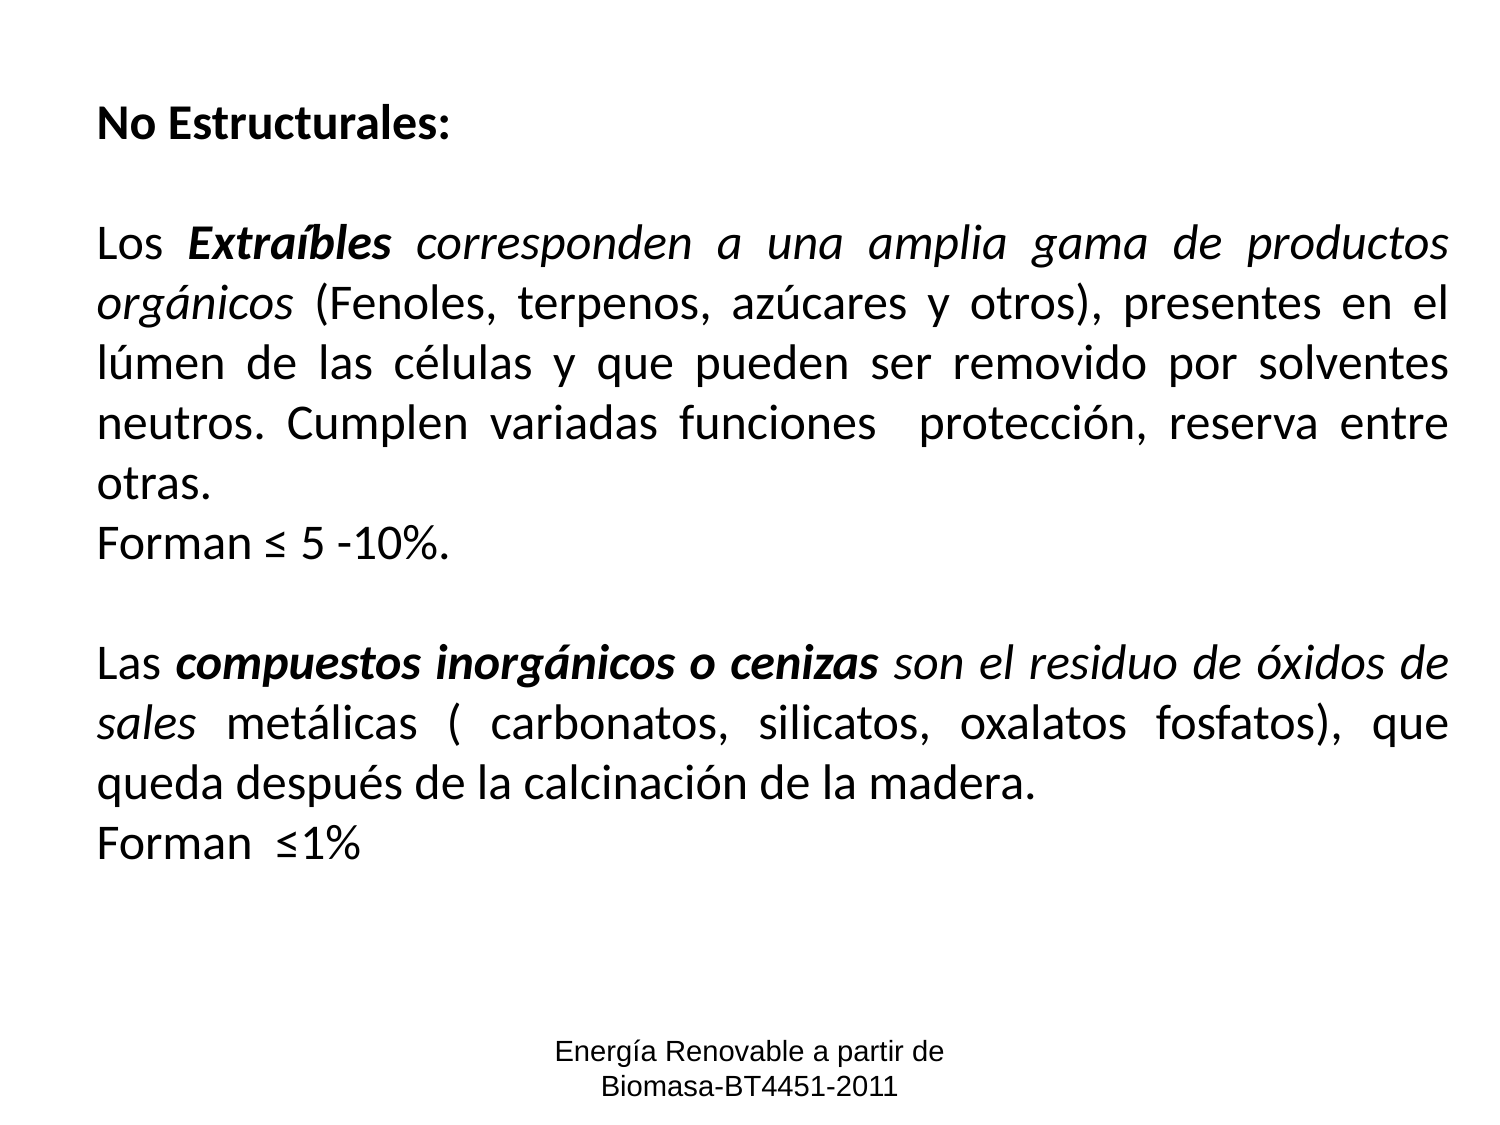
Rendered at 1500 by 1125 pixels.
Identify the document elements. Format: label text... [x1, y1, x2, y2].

footer Energía Renovable a partir de Biomasa-BT4451-2011 [512, 1024, 988, 1103]
text_box No Estructurales: Los Extraíbles corresponden a una amplia gama de productos orgánicos (Fenoles, terpenos, azúcares y otros), presentes en el lúmen de las células y que pueden ser removido por solventes neutros. Cumplen variadas funciones protección, reserva entre otras. Forman ≤ 5 -10%. Las compuestos inorgánicos o cenizas son el residuo de óxidos de sales metálicas ( carbonatos, silicatos, oxalatos fosfatos), que queda después de la calcinación de la madera. Forman ≤1% [81, 81, 1465, 1117]
